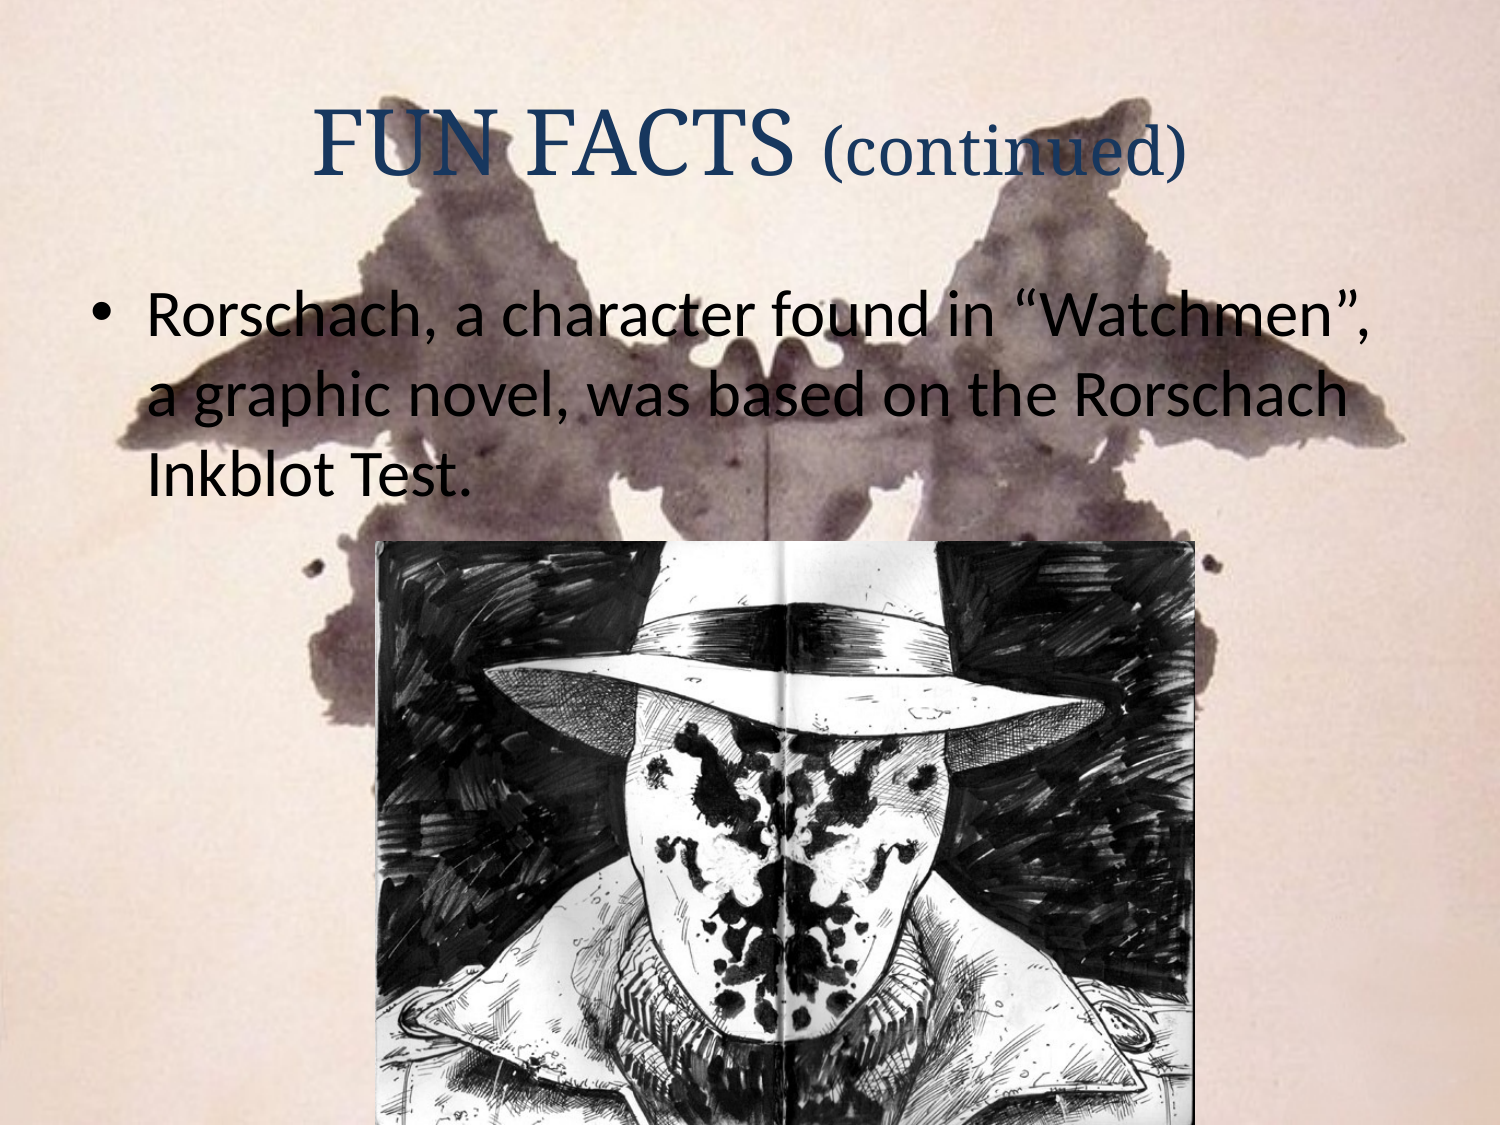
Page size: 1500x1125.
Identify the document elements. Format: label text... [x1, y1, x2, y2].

title FUN FACTS (continued) [75, 45, 1425, 233]
picture [0, 0, 1500, 1125]
picture [374, 541, 1195, 1125]
list Rorschach, a character found in “Watchmen”, a graphic novel, was based on the Rorschach Inkblot Test. [75, 262, 1425, 1125]
